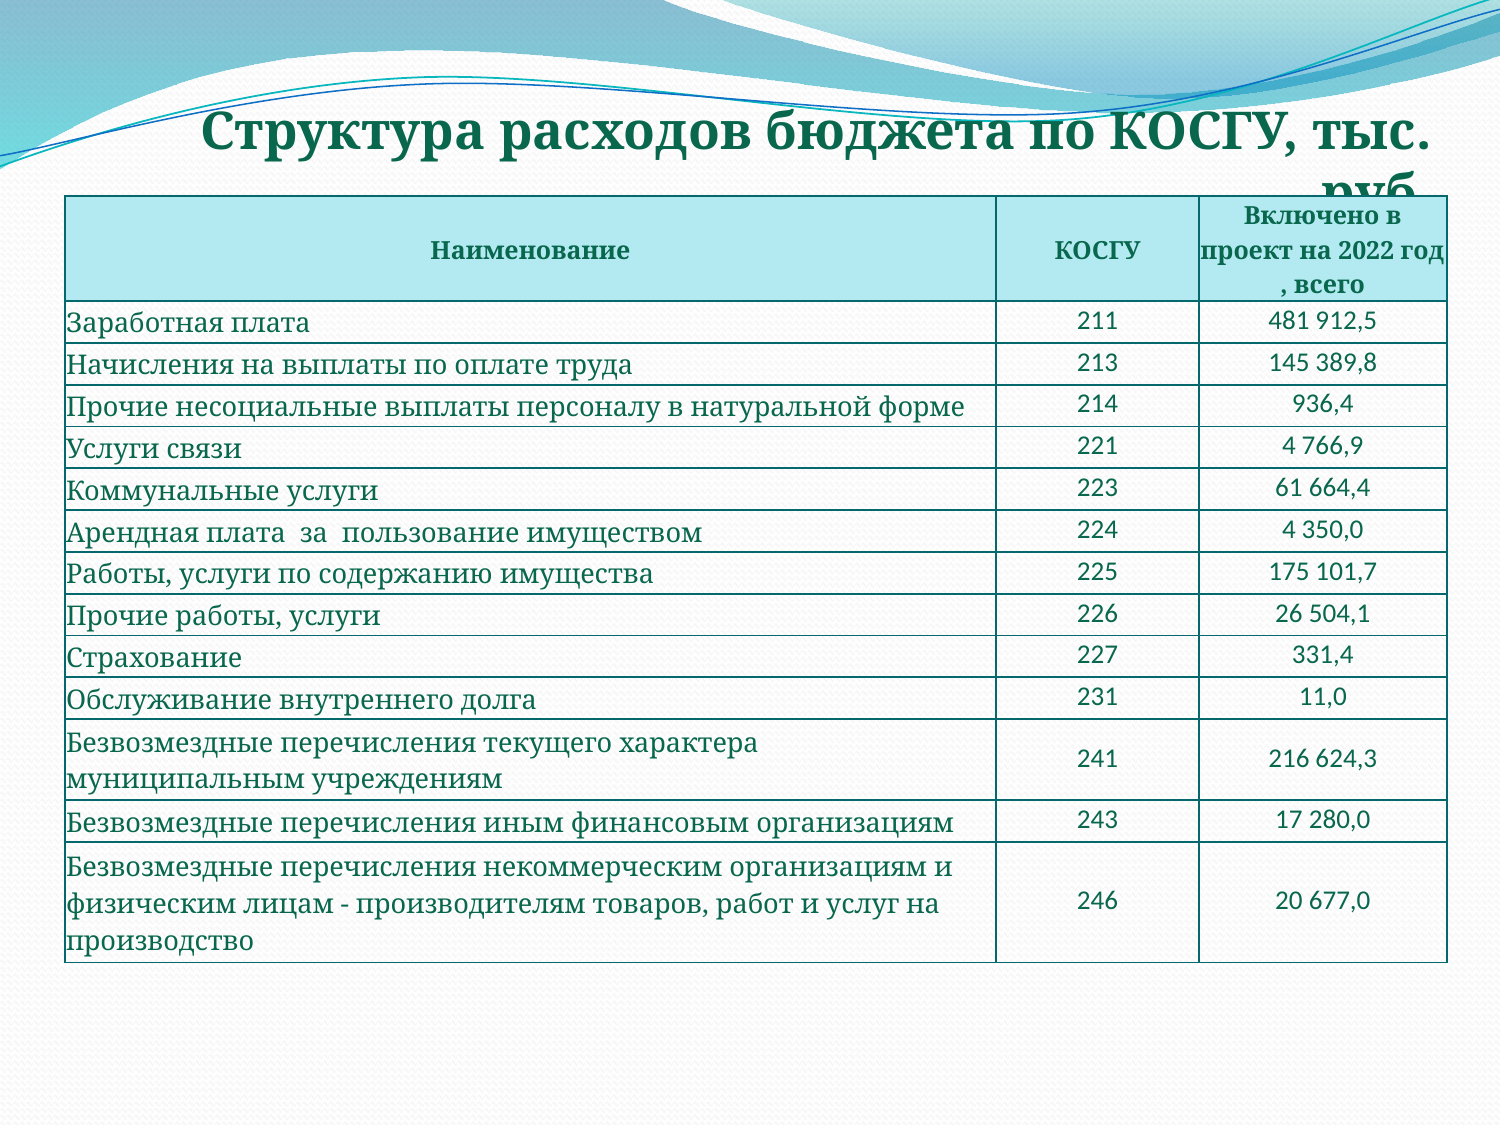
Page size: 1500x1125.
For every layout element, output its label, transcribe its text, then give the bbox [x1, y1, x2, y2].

table_cell 175 101,7 [1200, 553, 1446, 593]
table_cell 231 [997, 678, 1198, 718]
table_cell 221 [997, 427, 1198, 467]
table_cell 936,4 [1200, 386, 1446, 426]
table_cell Арендная плата за пользование имуществом [66, 511, 995, 551]
table_cell 4 350,0 [1200, 511, 1446, 551]
table_cell Услуги связи [66, 427, 995, 467]
table_header КОСГУ [997, 197, 1198, 300]
table_cell 225 [997, 553, 1198, 593]
table_cell 216 624,3 [1200, 720, 1446, 799]
table_cell Работы, услуги по содержанию имущества [66, 553, 995, 593]
table_cell 481 912,5 [1200, 302, 1446, 342]
table_cell 26 504,1 [1200, 595, 1446, 635]
table_cell Коммунальные услуги [66, 469, 995, 509]
table_cell Прочие работы, услуги [66, 595, 995, 635]
table_cell Безвозмездные перечисления текущего характера муниципальным учреждениям [66, 720, 995, 799]
table_cell 20 677,0 [1200, 843, 1446, 962]
table_cell 213 [997, 344, 1198, 384]
table_cell 224 [997, 511, 1198, 551]
table_cell 11,0 [1200, 678, 1446, 718]
table_cell Страхование [66, 636, 995, 676]
table_cell 61 664,4 [1200, 469, 1446, 509]
table_cell 214 [997, 386, 1198, 426]
table_cell Прочие несоциальные выплаты персоналу в натуральной форме [66, 386, 995, 426]
table_cell 17 280,0 [1200, 801, 1446, 841]
table_cell Начисления на выплаты по оплате труда [66, 344, 995, 384]
table_cell 211 [997, 302, 1198, 342]
table_cell 241 [997, 720, 1198, 799]
list Структура расходов бюджета по КОСГУ, тыс. руб. [88, 90, 1447, 173]
table_cell 331,4 [1200, 636, 1446, 676]
table_cell Заработная плата [66, 302, 995, 342]
table_cell Безвозмездные перечисления иным финансовым организациям [66, 801, 995, 841]
table_cell 4 766,9 [1200, 427, 1446, 467]
table_header Включено в проект на 2022 год , всего [1200, 197, 1446, 300]
table_cell 227 [997, 636, 1198, 676]
table_cell 226 [997, 595, 1198, 635]
table_cell 246 [997, 843, 1198, 962]
table_cell 145 389,8 [1200, 344, 1446, 384]
table_cell Безвозмездные перечисления некоммерческим организациям и физическим лицам - производителям товаров, работ и услуг на производство [66, 843, 995, 962]
table_cell 243 [997, 801, 1198, 841]
table_header Наименование [66, 197, 995, 300]
table_cell 223 [997, 469, 1198, 509]
table_cell Обслуживание внутреннего долга [66, 678, 995, 718]
